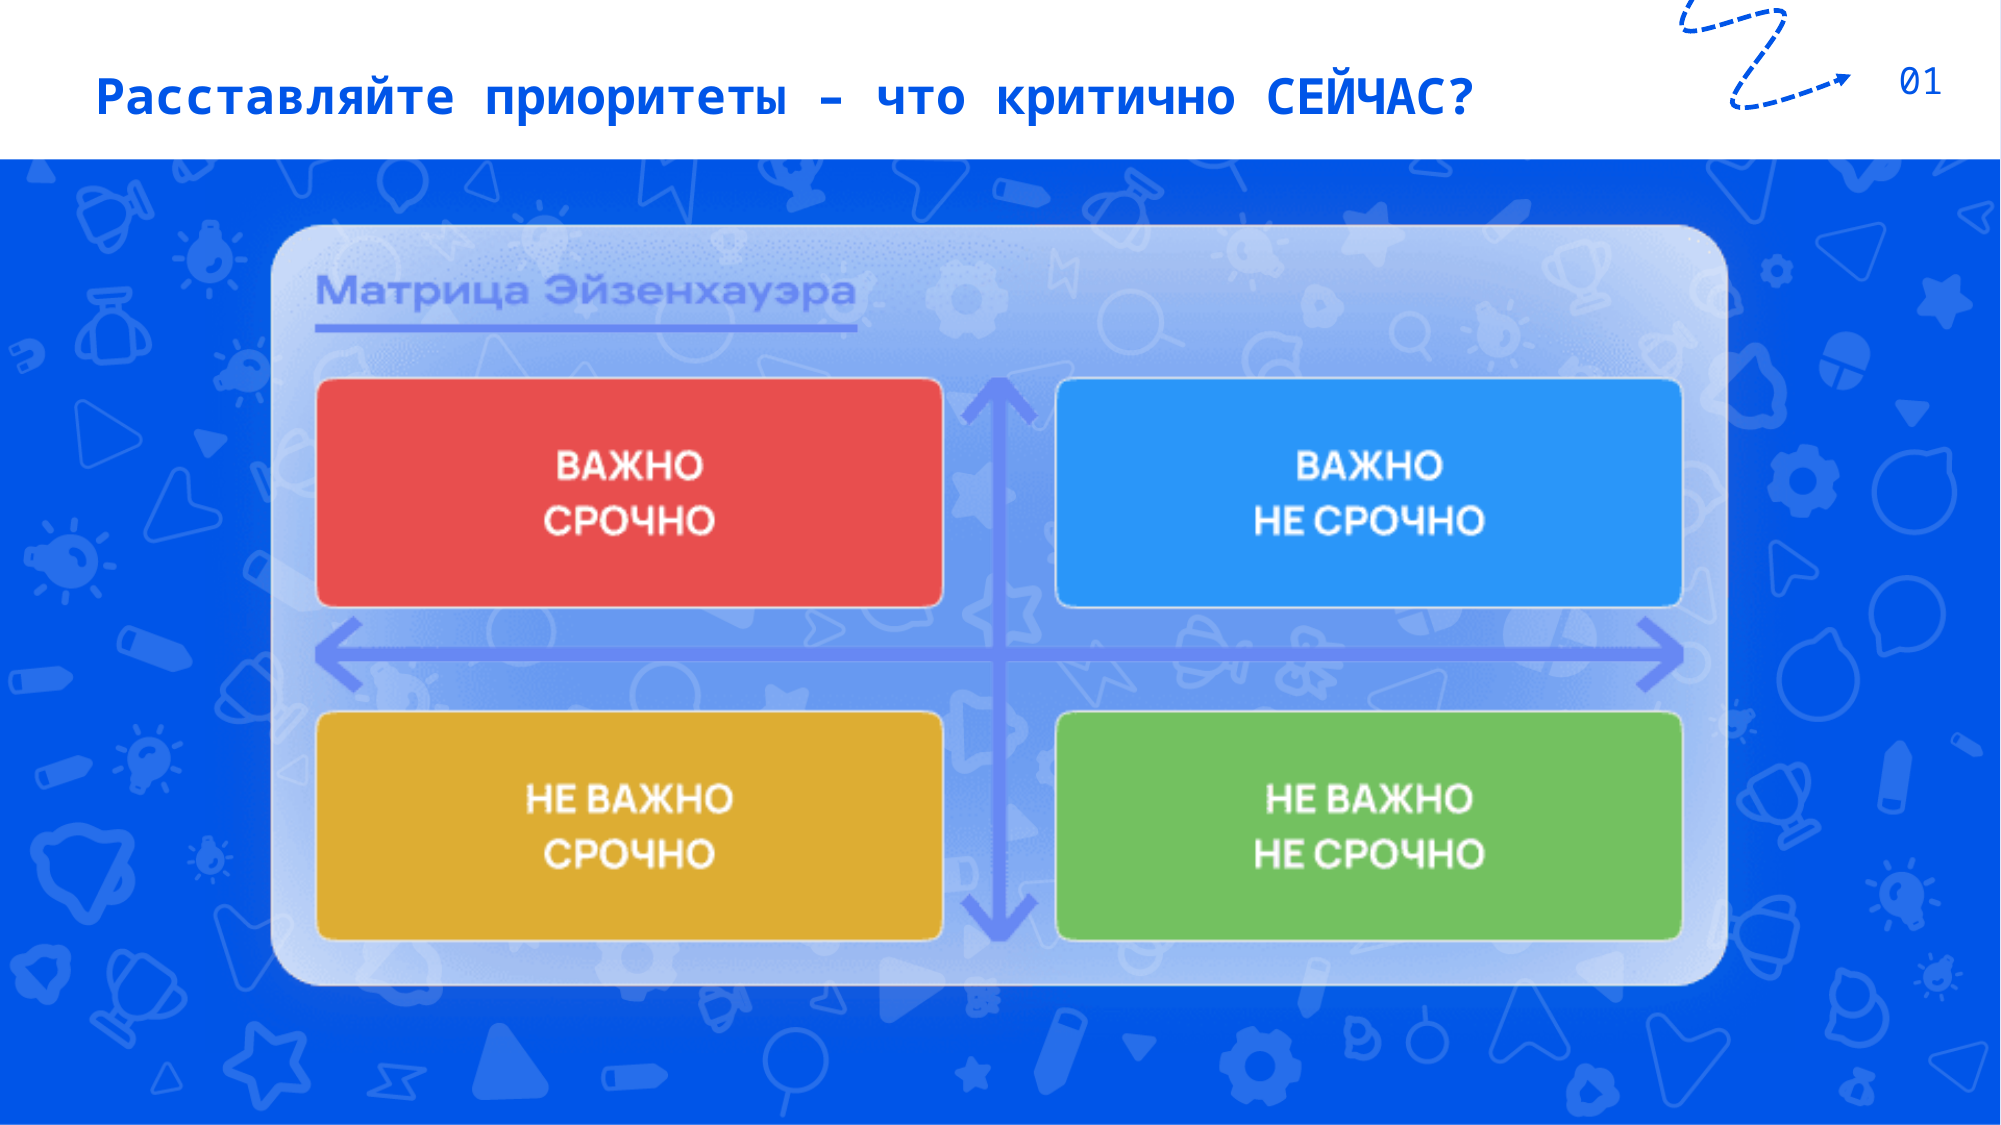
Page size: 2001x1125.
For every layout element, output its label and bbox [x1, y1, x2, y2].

text_box [0, 0, 2000, 160]
picture [0, 0, 2001, 1125]
